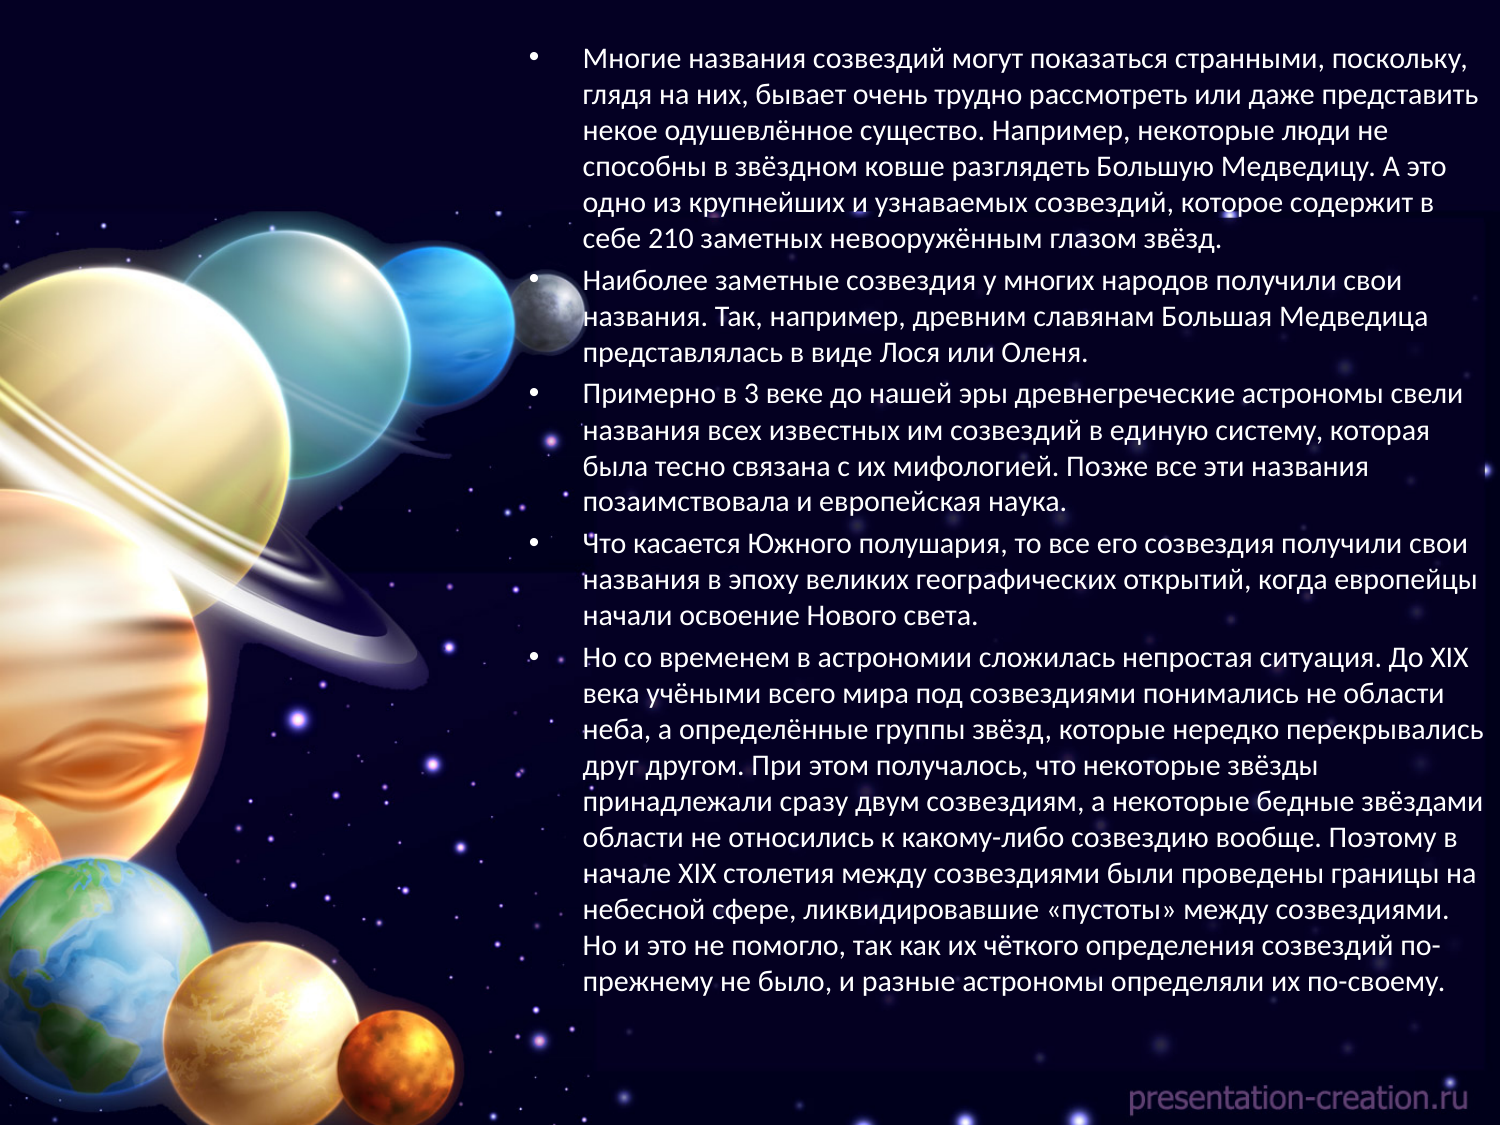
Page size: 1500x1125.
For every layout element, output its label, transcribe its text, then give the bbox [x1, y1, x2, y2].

picture [0, 0, 1500, 1125]
list Многие названия созвездий могут показаться странными, поскольку, глядя на них, бывает очень трудно рассмотреть или даже представить некое одушевлённое существо. Например, некоторые люди не способны в звёздном ковше разглядеть Большую Медведицу. А это одно из крупнейших и узнаваемых созвездий, которое содержит в себе 210 заметных невооружённым глазом звёзд. Наиболее заметные созвездия у многих народов получили свои названия. Так, например, древним славянам Большая Медведица представлялась в виде Лося или Оленя. Примерно в 3 веке до нашей эры древнегреческие астрономы свели названия всех известных им созвездий в единую систему, которая была тесно связана с их мифологией. Позже все эти названия позаимствовала и европейская наука. Что касается Южного полушария, то все его созвездия получили свои названия в эпоху великих географических открытий, когда европейцы начали освоение Нового света. Но со временем в астрономии сложилась непростая ситуация. До XIX века учёными всего мира под созвездиями понимались не области неба, а определённые группы звёзд, которые нередко перекрывались друг другом. При этом получалось, что некоторые звёзды принадлежали сразу двум созвездиям, а некоторые бедные звёздами области не относились к какому-либо созвездию вообще. Поэтому в начале XIX столетия между созвездиями были проведены границы на небесной сфере, ликвидировавшие «пустоты» между созвездиями. Но и это не помогло, так как их чёткого определения созвездий по-прежнему не было, и разные астрономы определяли их по-своему. [513, 30, 1500, 1106]
